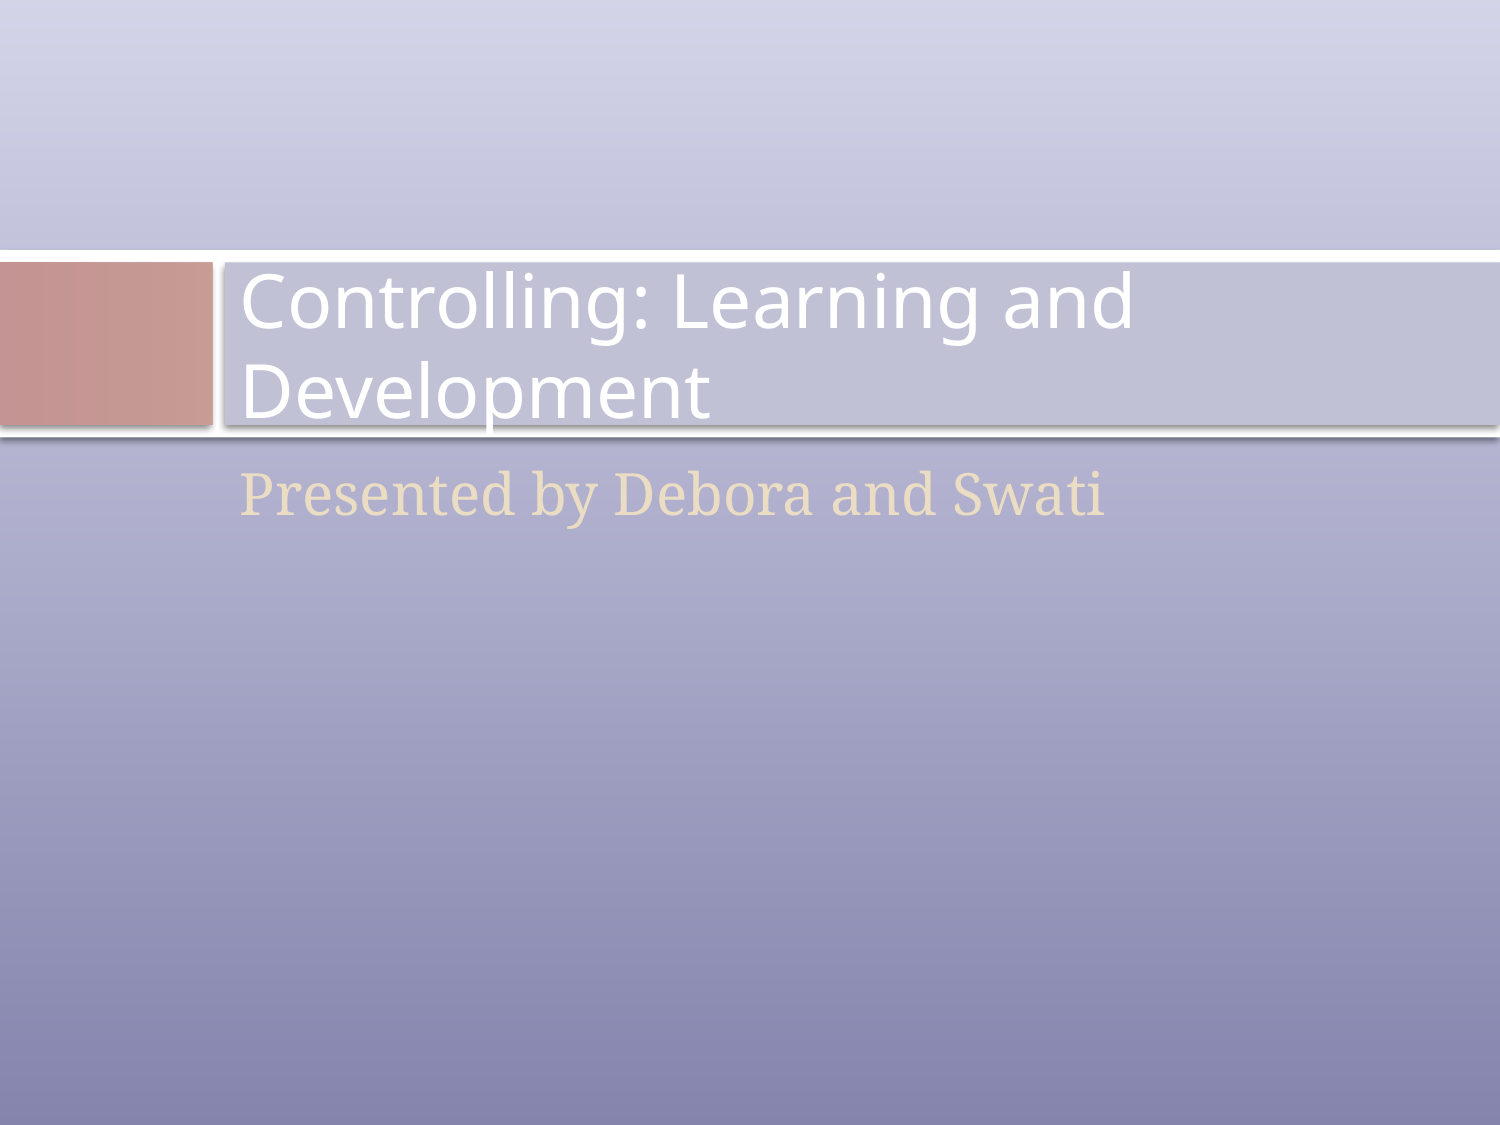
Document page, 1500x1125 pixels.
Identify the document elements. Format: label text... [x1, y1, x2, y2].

title Controlling: Learning and Development [225, 262, 1475, 425]
list Presented by Debora and Swati [225, 450, 1394, 725]
text_box [0, 261, 214, 426]
